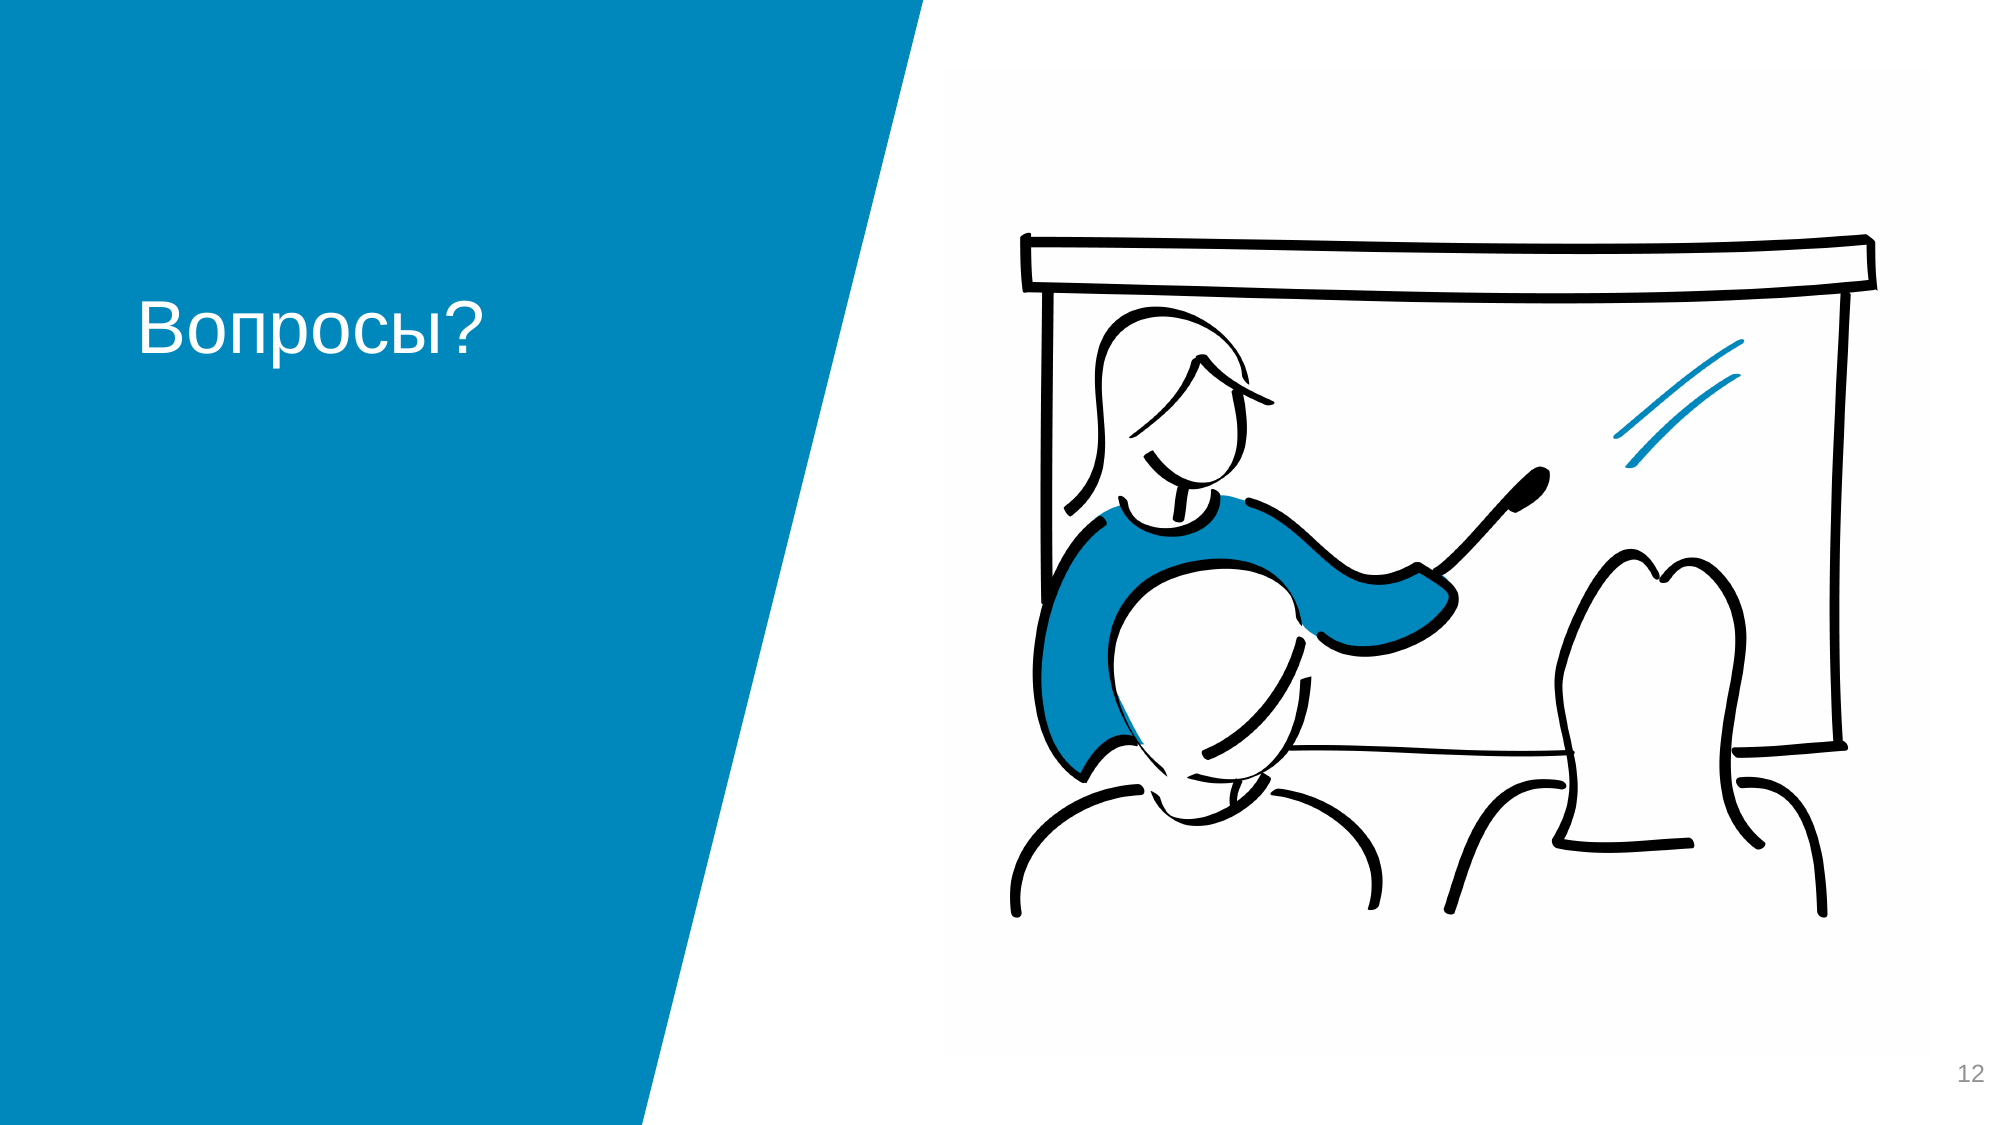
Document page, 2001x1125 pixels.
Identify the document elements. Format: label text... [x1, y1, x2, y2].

slide_number 12 [1550, 1042, 2000, 1103]
picture [944, 68, 1932, 1056]
title Вопросы? [136, 0, 775, 371]
